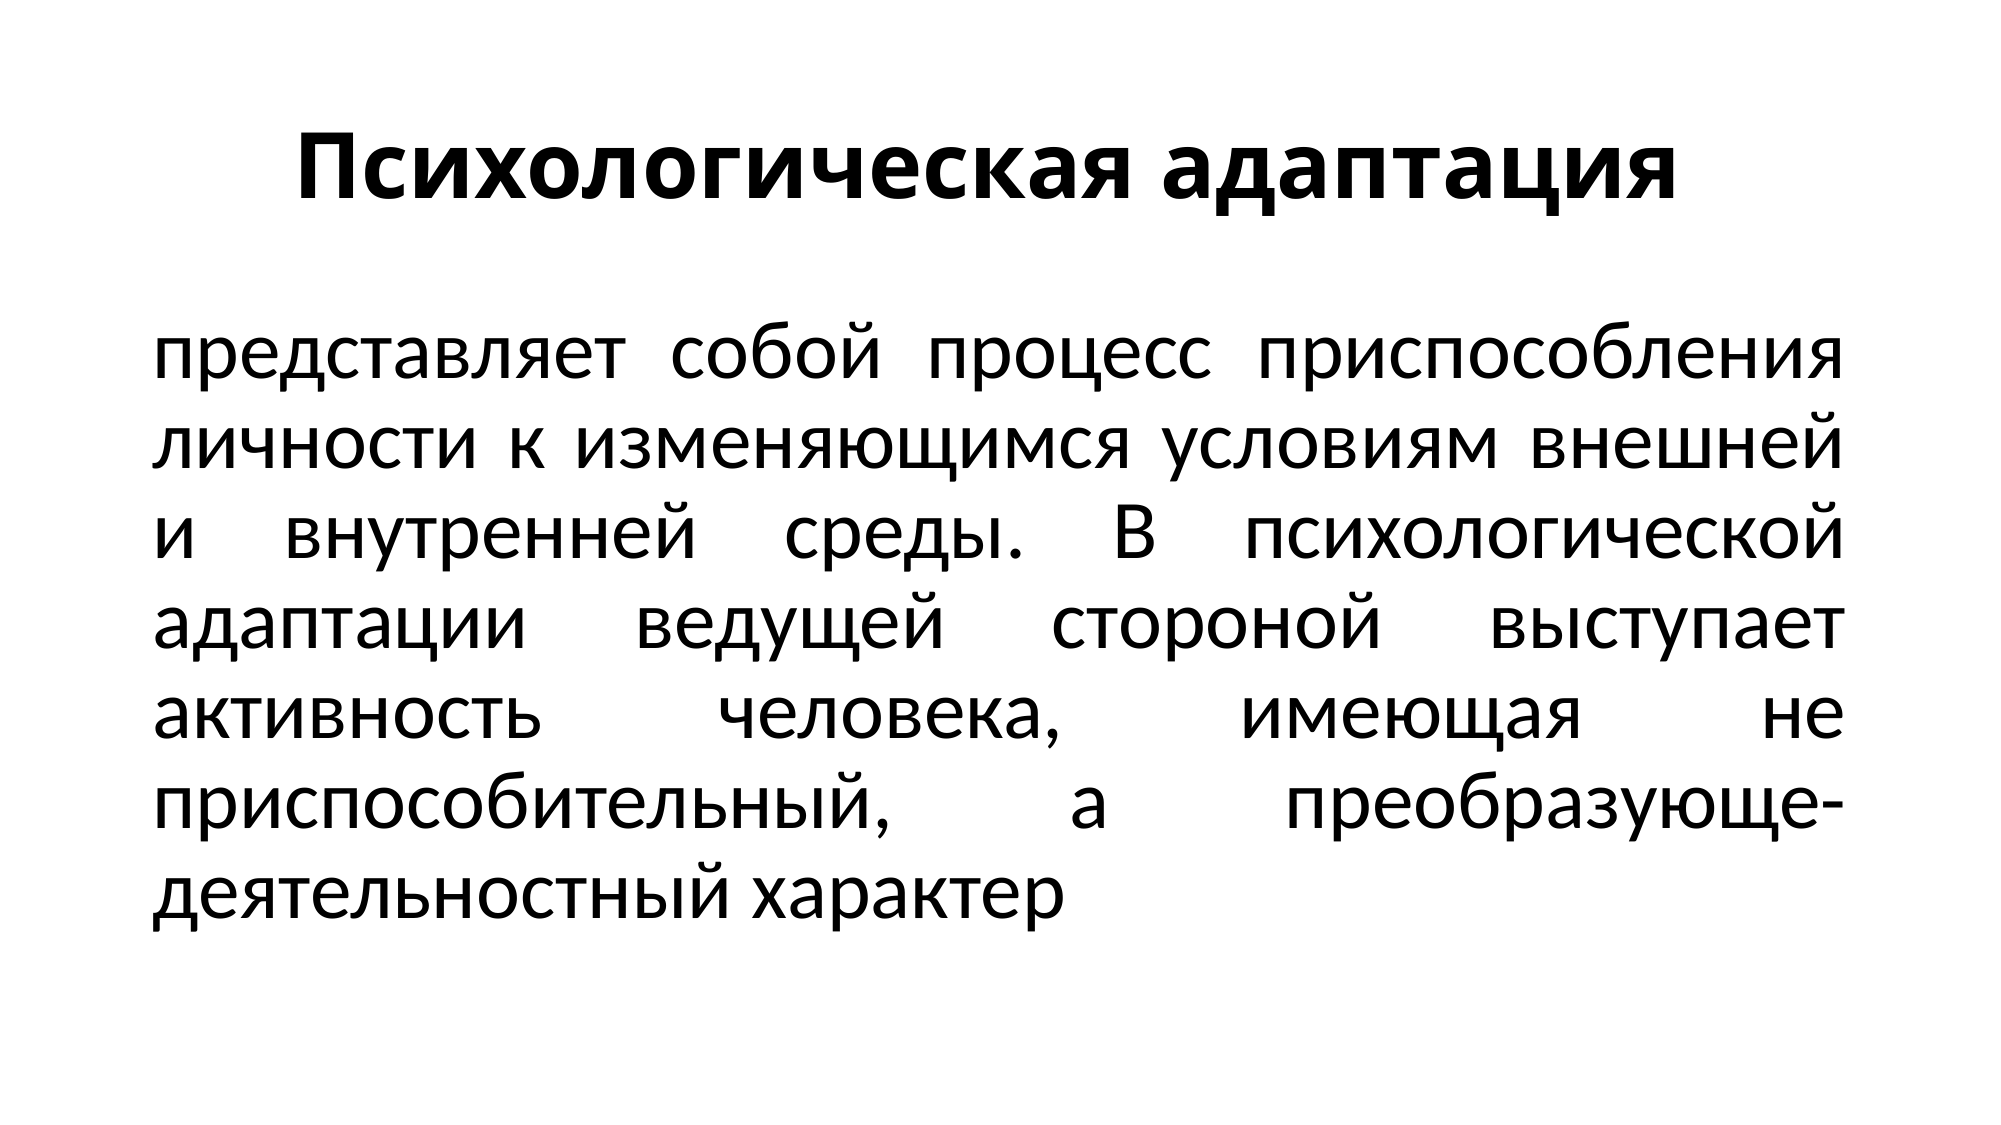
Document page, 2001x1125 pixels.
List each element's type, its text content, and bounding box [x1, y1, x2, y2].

list представляет собой процесс приспособления личности к изменяющимся условиям внешней и внутренней среды. В психологической адаптации ведущей стороной выступает активность человека, имеющая не приспособительный, а преобразующе-деятельностный характер [137, 299, 1863, 1014]
title Психологическая адаптация [137, 59, 1863, 278]
